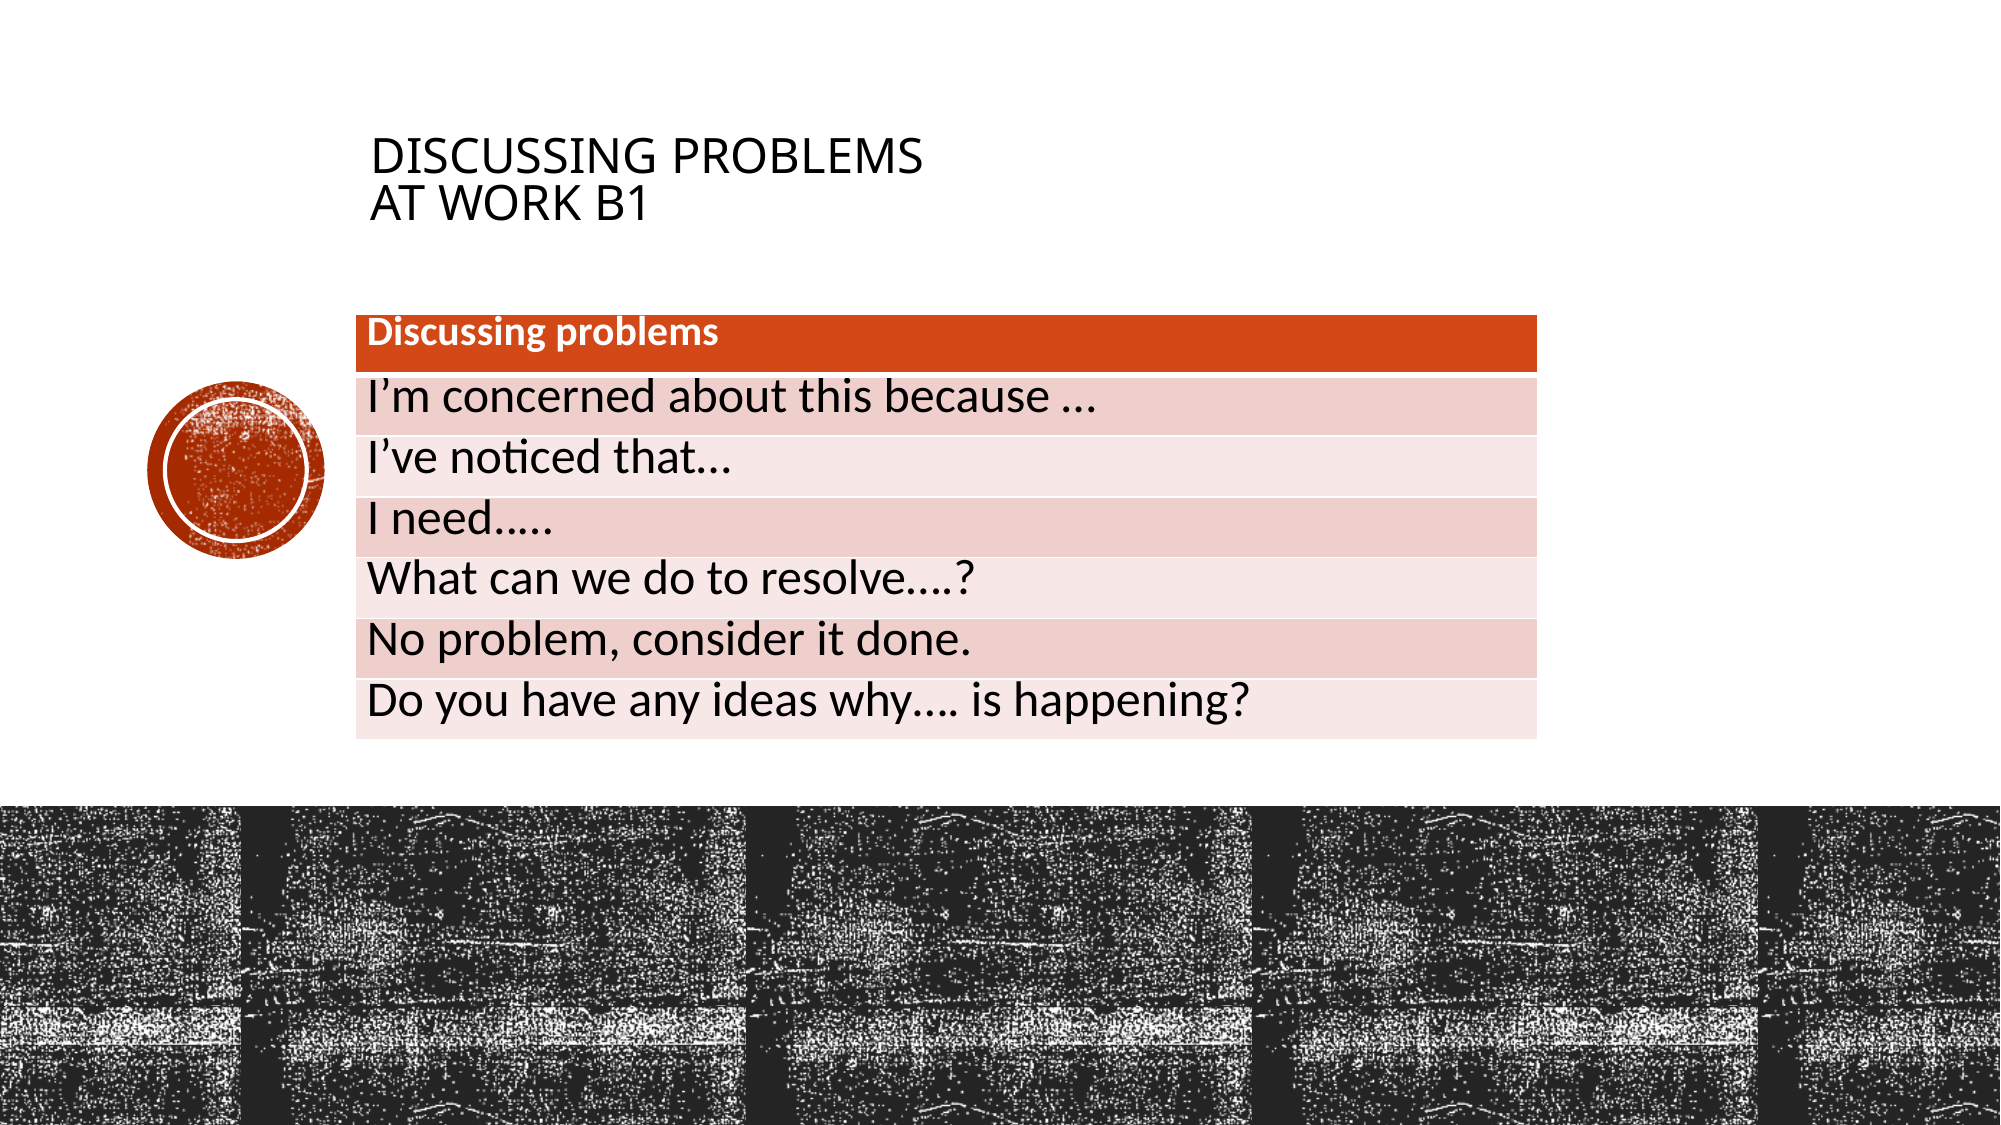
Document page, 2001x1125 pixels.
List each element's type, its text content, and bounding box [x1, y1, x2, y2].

list [355, 239, 1841, 733]
table_cell I’m concerned about this because … [356, 378, 1537, 435]
table_cell Do you have any ideas why…. is happening? [356, 680, 1537, 739]
table_cell No problem, consider it done. [356, 619, 1537, 678]
table_cell I need..… [356, 498, 1537, 557]
table_header Discussing problems [356, 315, 1537, 372]
table_cell What can we do to resolve….? [356, 558, 1537, 618]
title Discussing problems at work B1 [355, 128, 1927, 239]
table_cell I’ve noticed that… [356, 437, 1537, 496]
